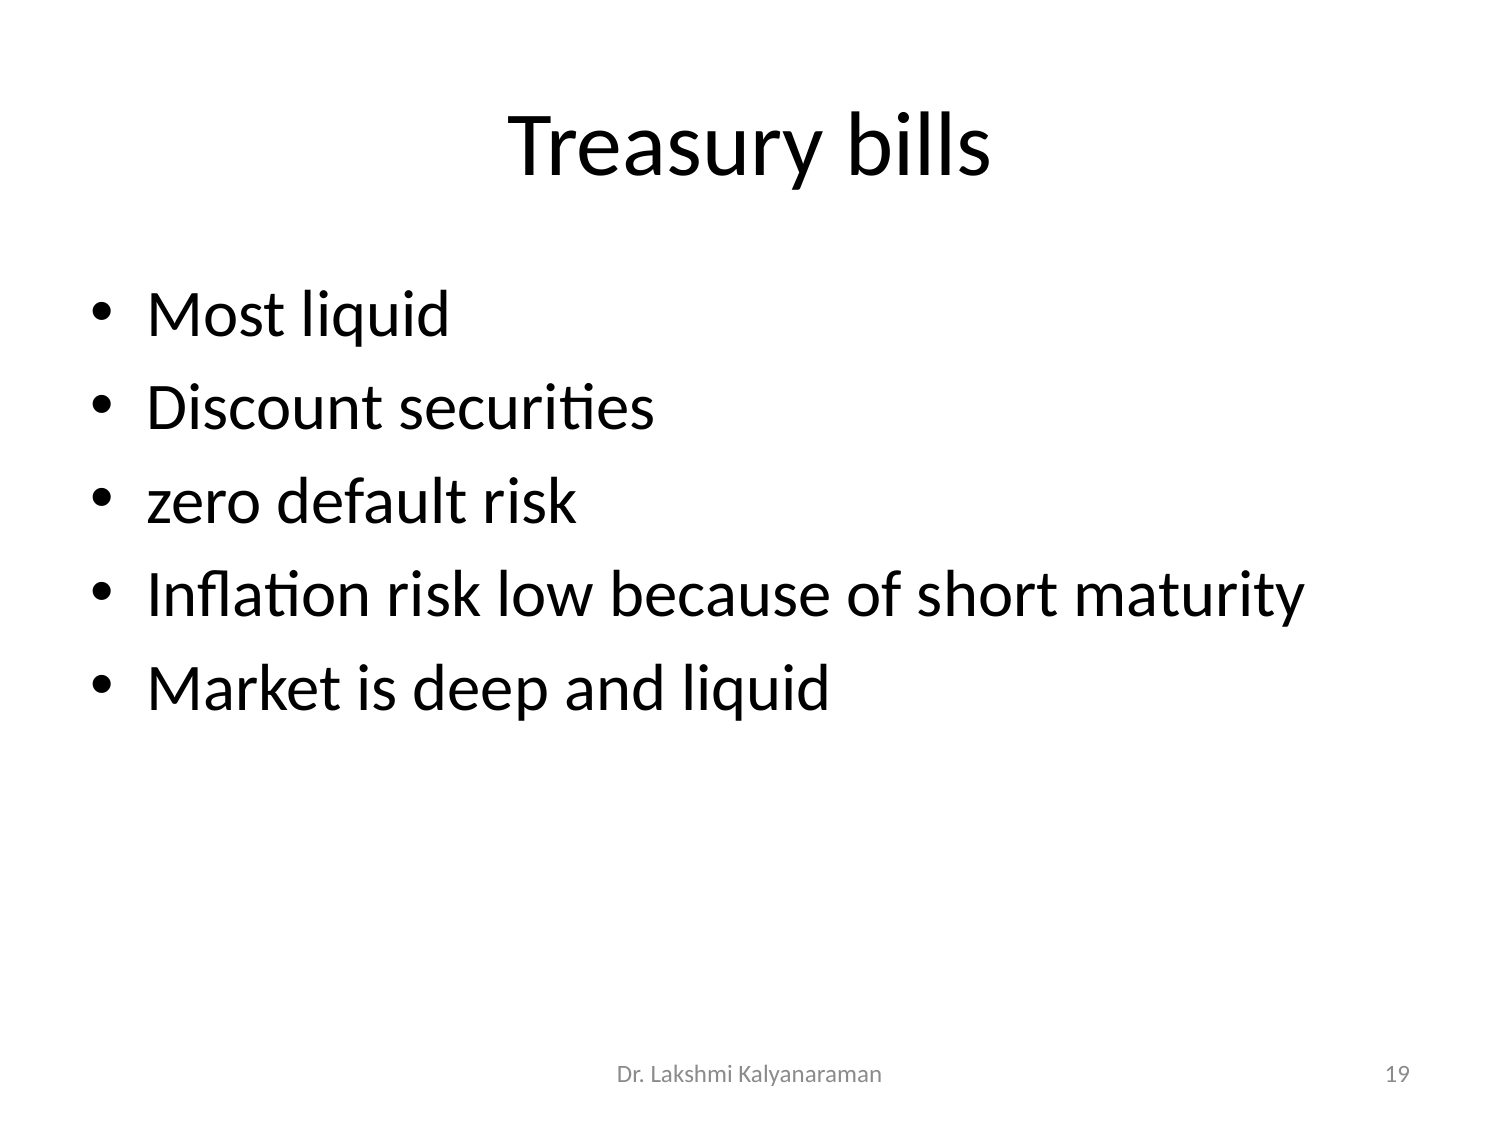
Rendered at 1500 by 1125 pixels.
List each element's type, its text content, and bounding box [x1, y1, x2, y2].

slide_number 19 [1074, 1042, 1425, 1103]
footer Dr. Lakshmi Kalyanaraman [512, 1042, 988, 1103]
list Most liquid Discount securities zero default risk Inflation risk low because of short maturity Market is deep and liquid [75, 262, 1425, 1005]
title Treasury bills [75, 45, 1425, 233]
